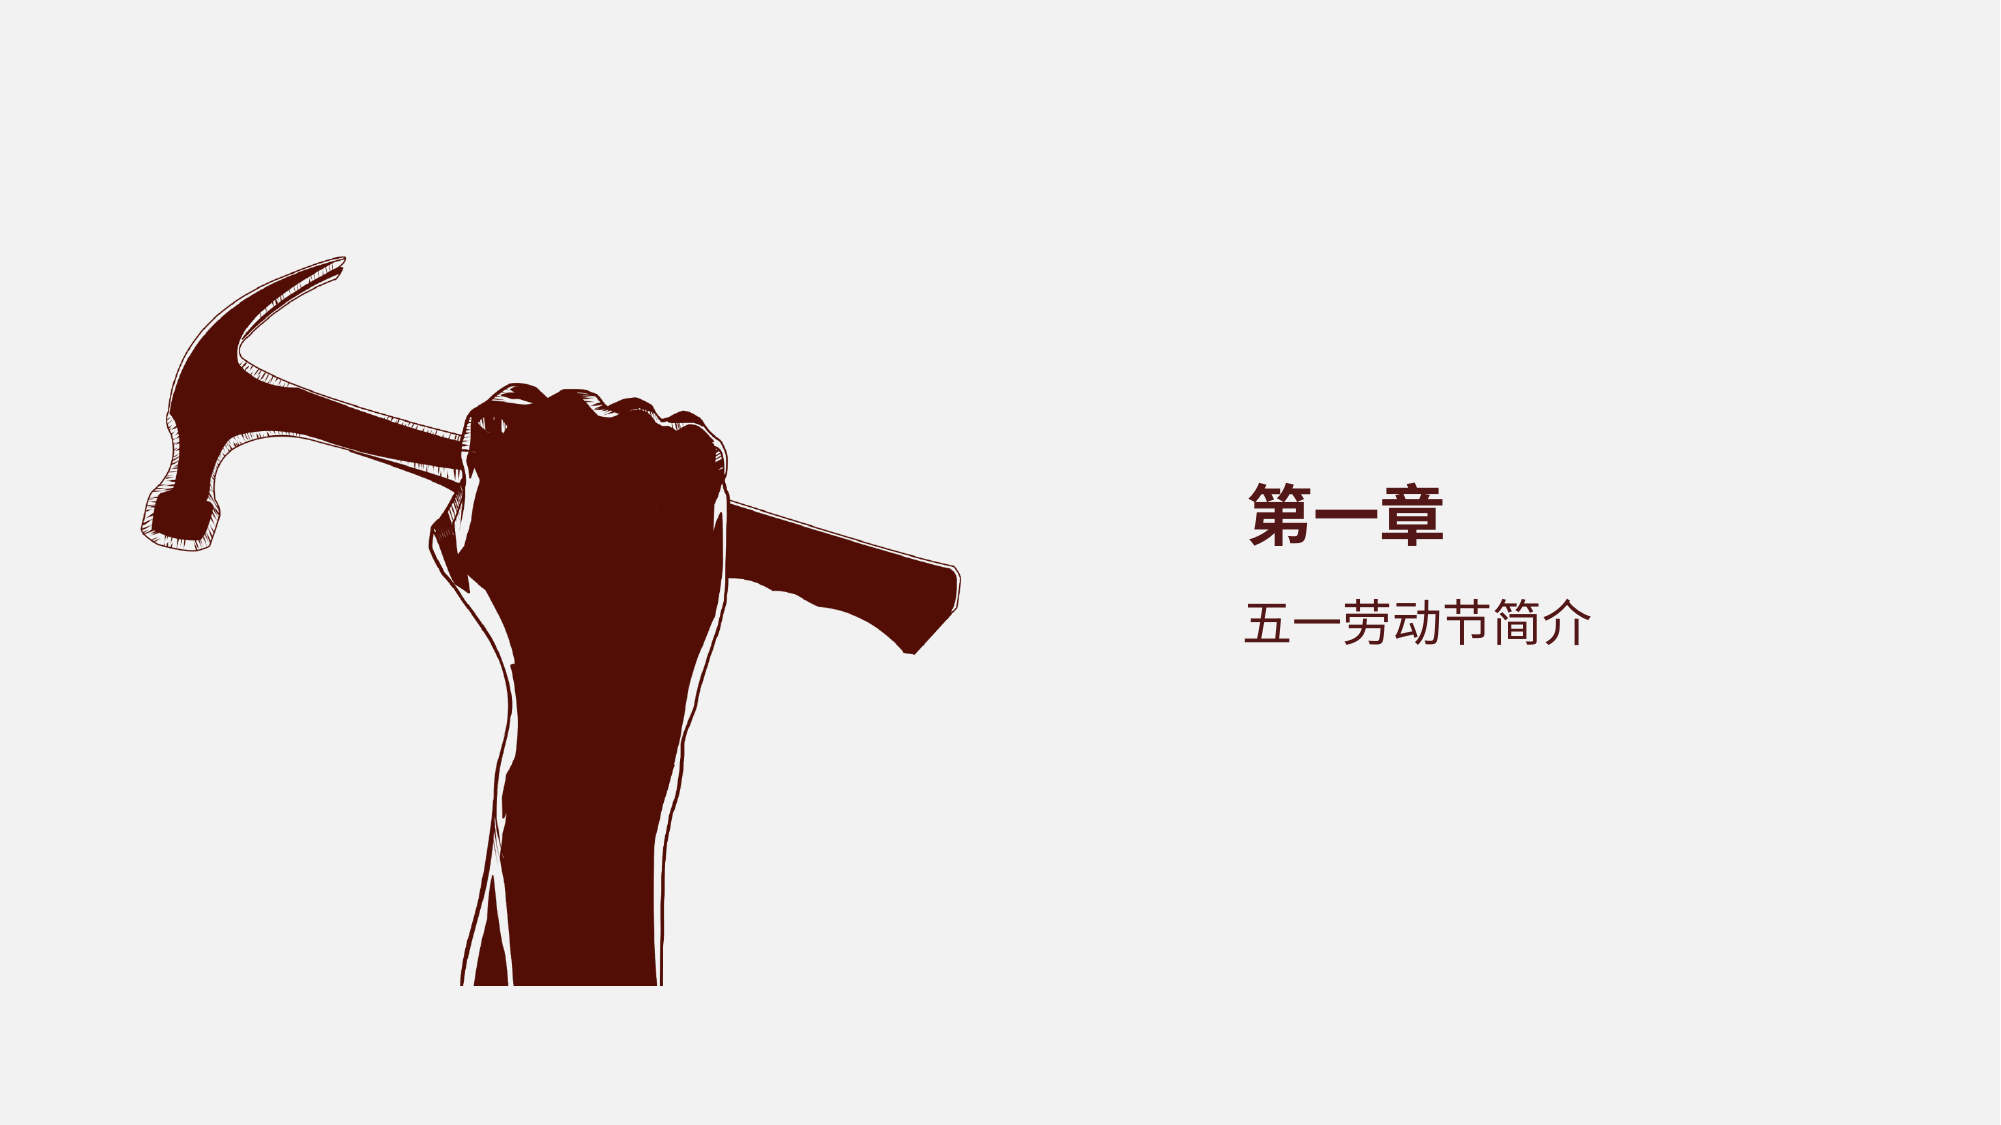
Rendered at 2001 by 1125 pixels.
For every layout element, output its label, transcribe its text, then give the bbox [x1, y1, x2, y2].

picture [130, 139, 967, 986]
text_box 五一劳动节简介 [1228, 584, 1771, 659]
text_box 第一章 [1231, 466, 1477, 562]
